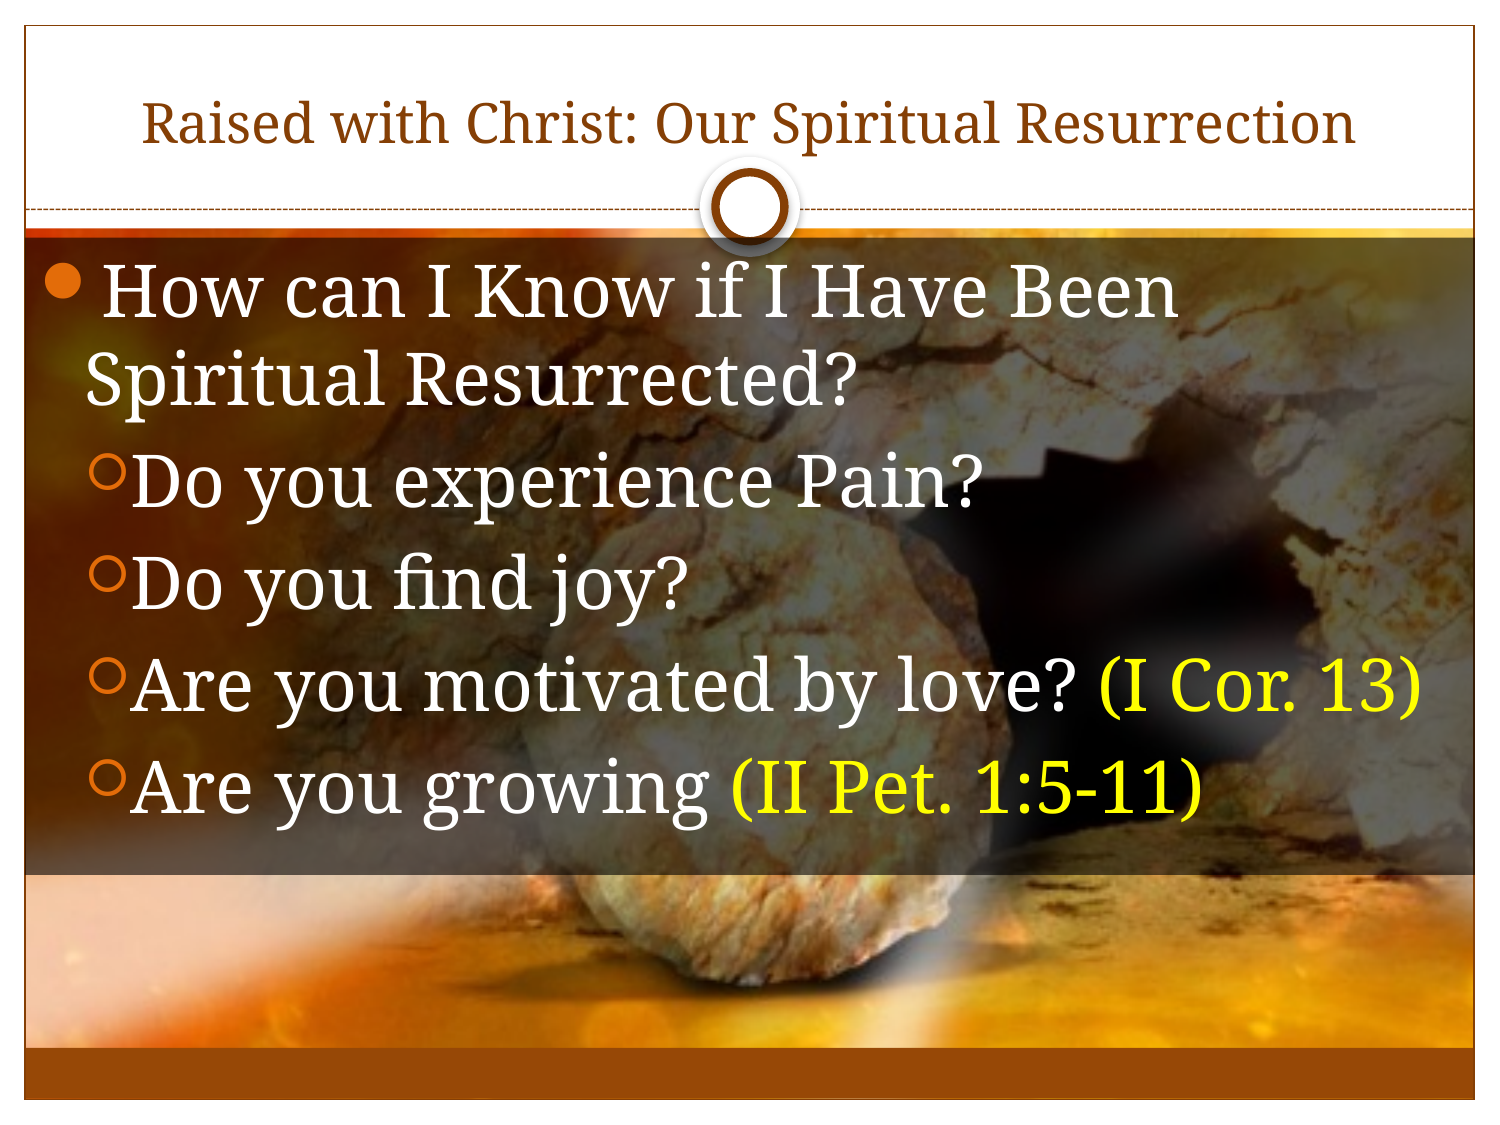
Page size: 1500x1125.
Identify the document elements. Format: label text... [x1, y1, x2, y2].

title Raised with Christ: Our Spiritual Resurrection [24, 37, 1475, 162]
list How can I Know if I Have Been Spiritual Resurrected? Do you experience Pain? Do you find joy? Are you motivated by love? (I Cor. 13) Are you growing (II Pet. 1:5-11) [24, 237, 1475, 875]
picture [791, 229, 1473, 237]
picture [26, 875, 1473, 1047]
picture [26, 229, 709, 237]
